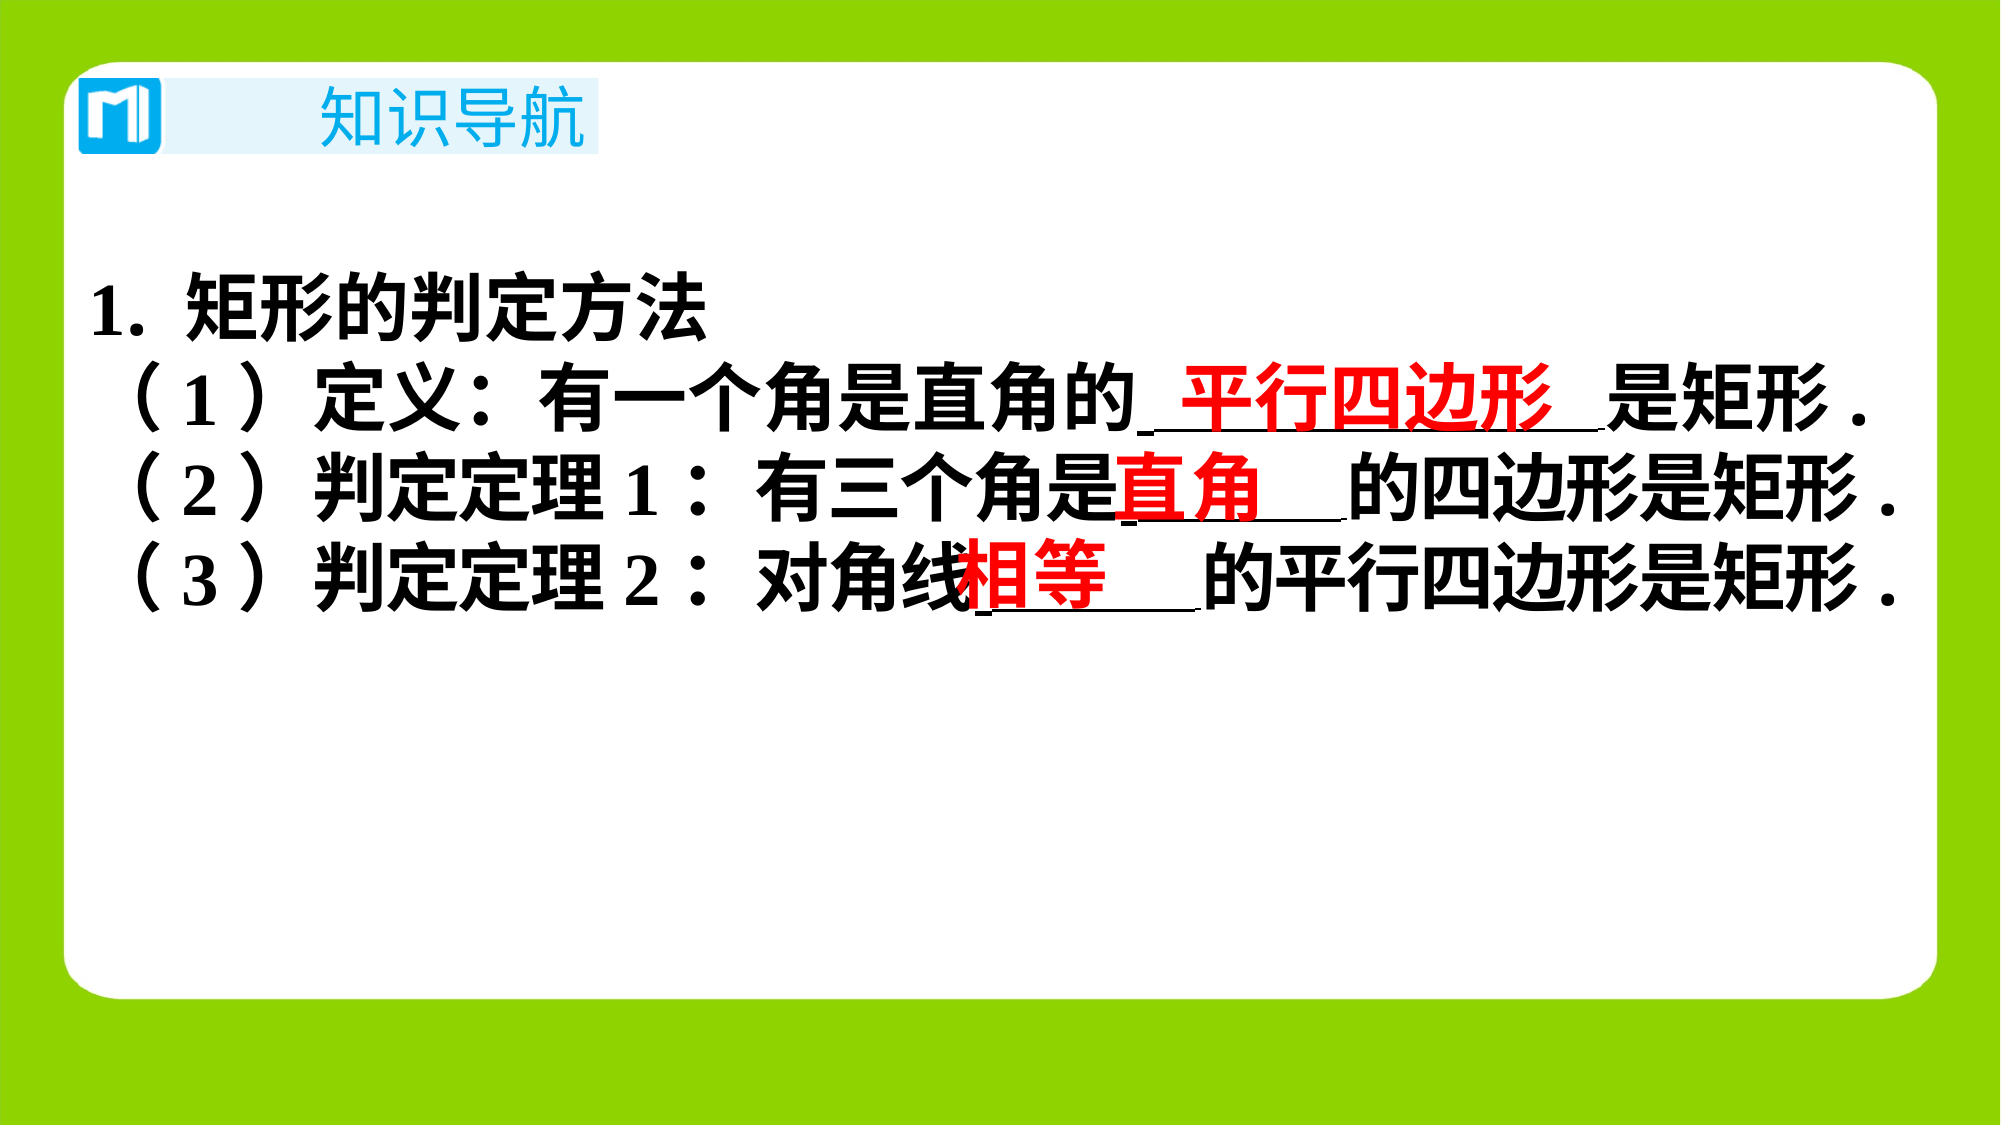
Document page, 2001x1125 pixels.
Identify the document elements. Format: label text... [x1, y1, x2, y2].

text_box 直角 [1097, 432, 1363, 538]
text_box 平行四边形 [1164, 342, 1647, 448]
text_box 相等 [940, 519, 1206, 616]
text_box 1. 矩形的判定方法 （1）定义：有一个角是直角的 是矩形. （2）判定定理1：有三个角是 ⁠的四边形是矩形. （3）判定定理2：对角线 ⁠的平行四边形是矩形. [88, 260, 1974, 806]
picture [0, 0, 2001, 1125]
